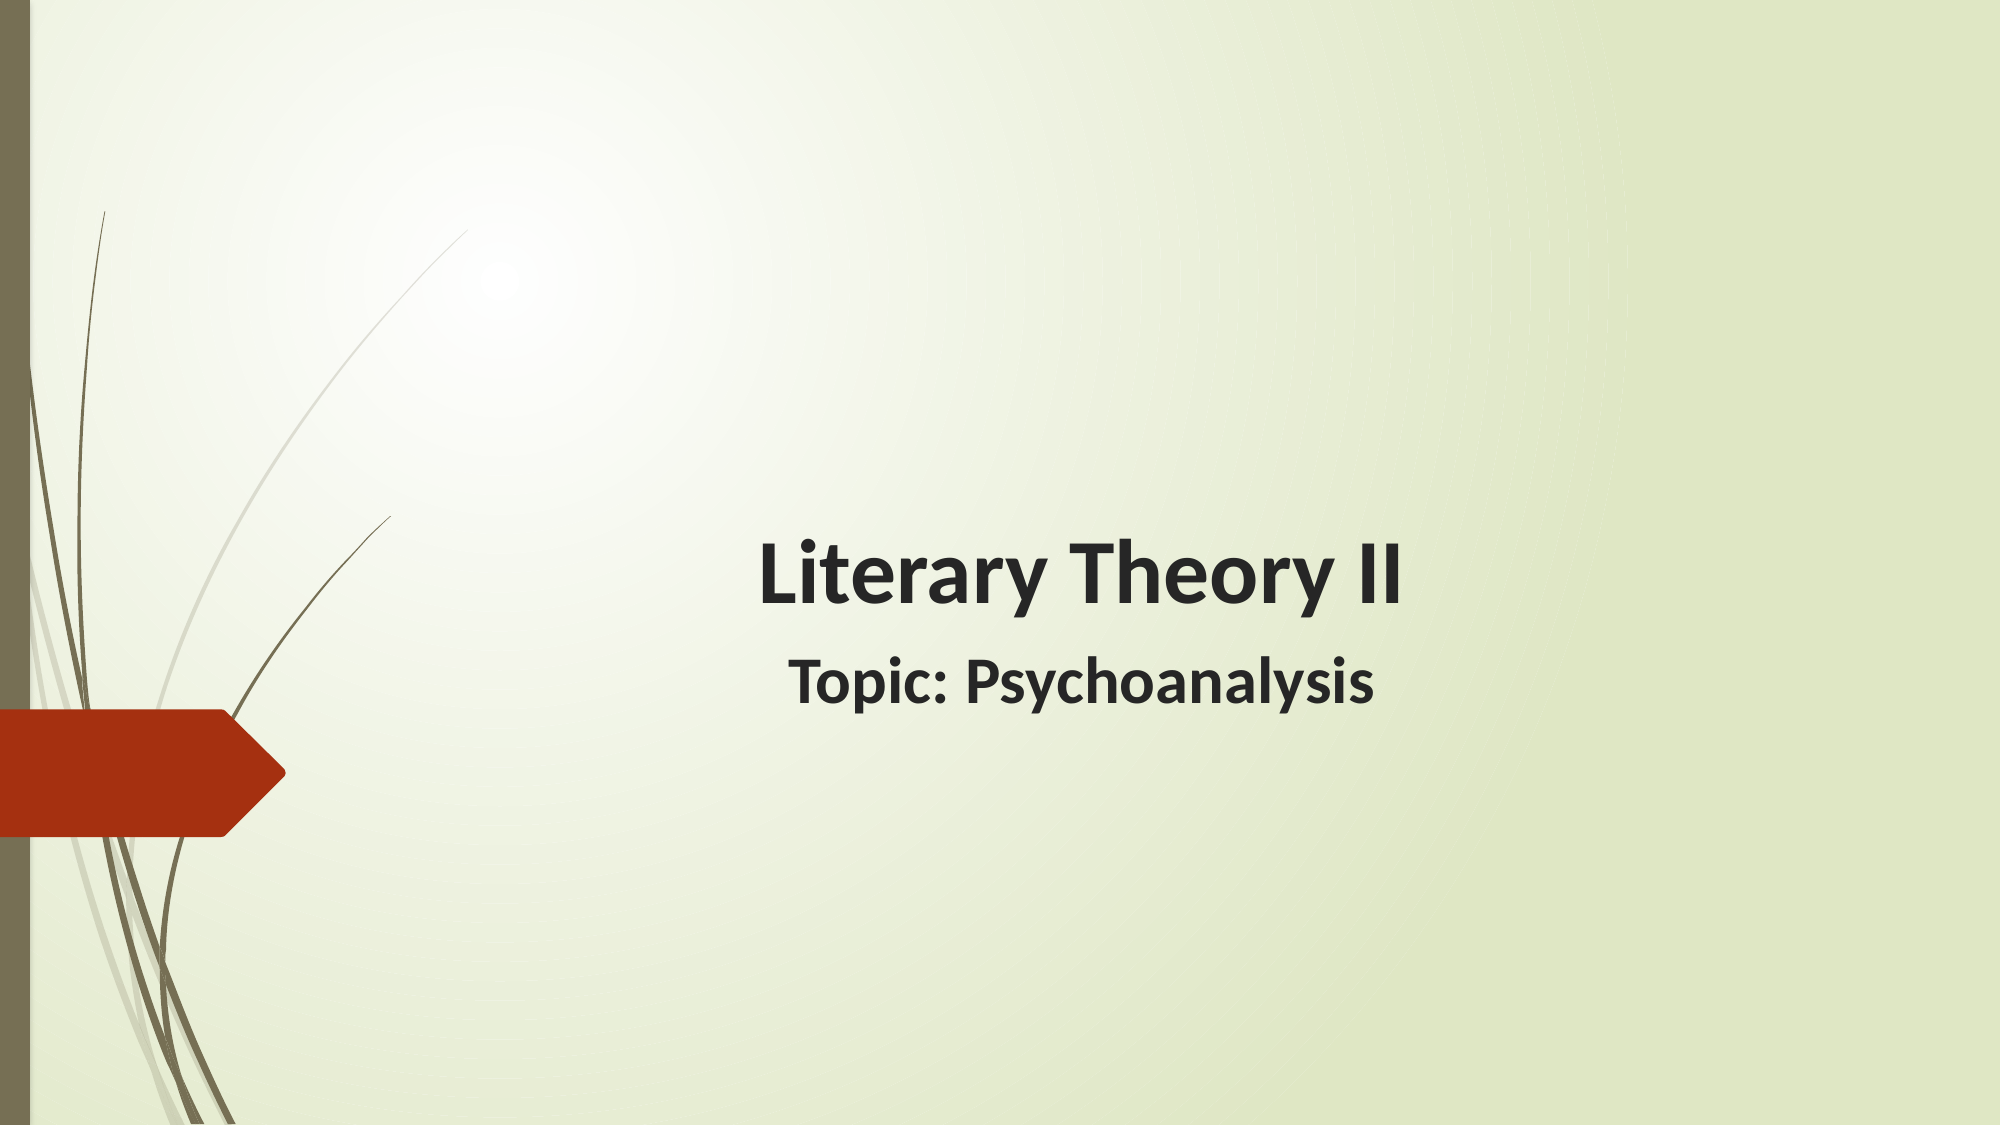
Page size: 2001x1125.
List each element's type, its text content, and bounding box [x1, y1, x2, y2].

title Literary Theory II [350, 257, 1814, 628]
subtitle Topic: Psychoanalysis [350, 628, 1814, 814]
